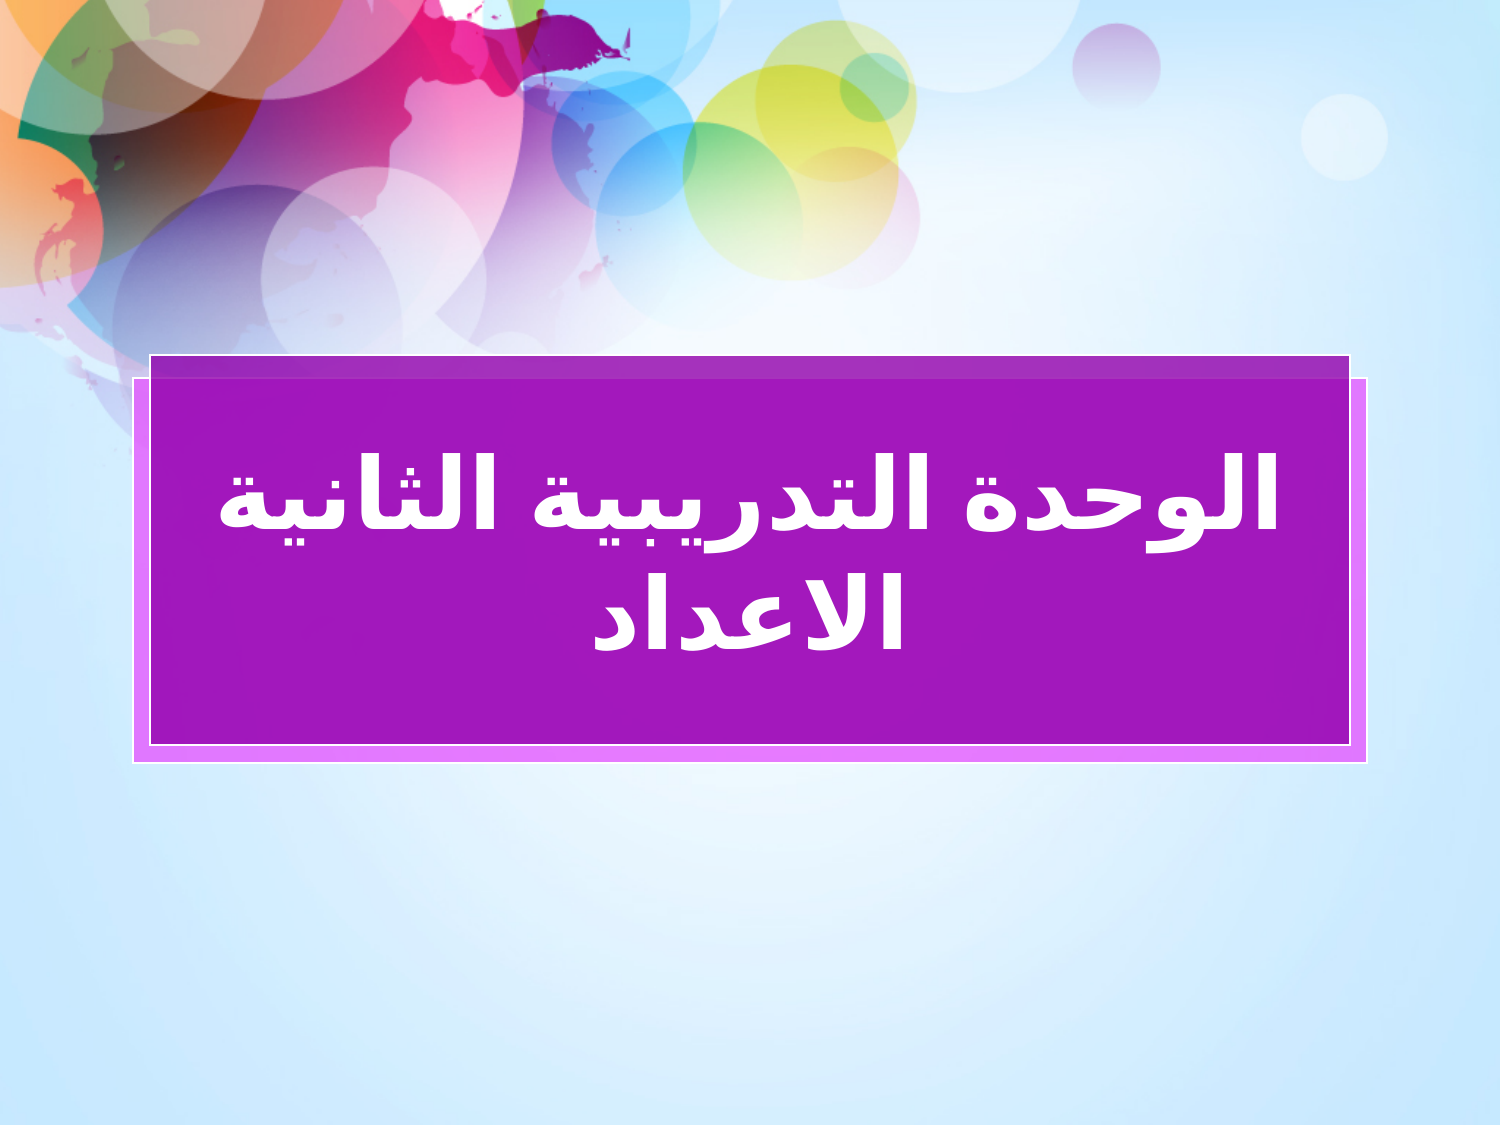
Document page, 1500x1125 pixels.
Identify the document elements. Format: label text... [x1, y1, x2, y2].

picture [0, 0, 1500, 1125]
text_box [132, 378, 1368, 764]
text_box الوحدة التدريبية الثانية الاعداد [149, 354, 1350, 745]
text_box [177, 413, 1323, 469]
